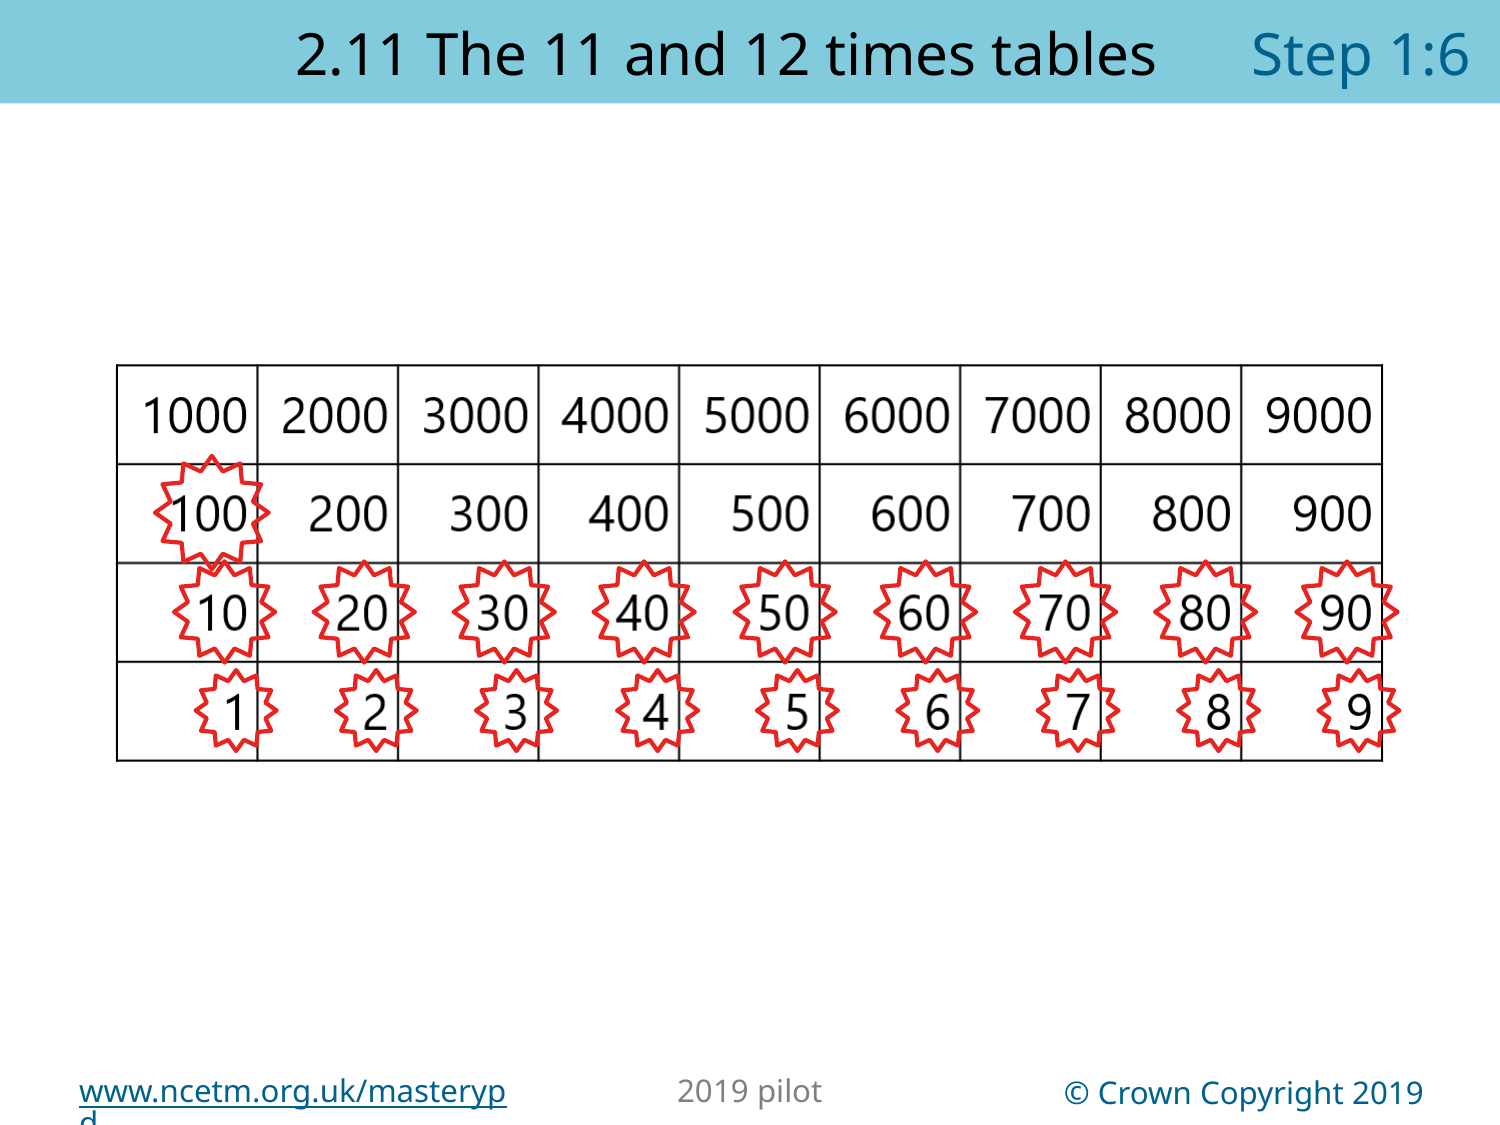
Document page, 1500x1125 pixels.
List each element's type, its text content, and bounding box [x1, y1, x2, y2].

text_box [1389, 605, 1398, 618]
list 2.11 The 11 and 12 times tables Step 1:6 [0, 0, 1500, 104]
picture [115, 364, 1385, 771]
text_box [1389, 689, 1394, 701]
text_box [1389, 720, 1394, 732]
text_box [1389, 703, 1400, 718]
